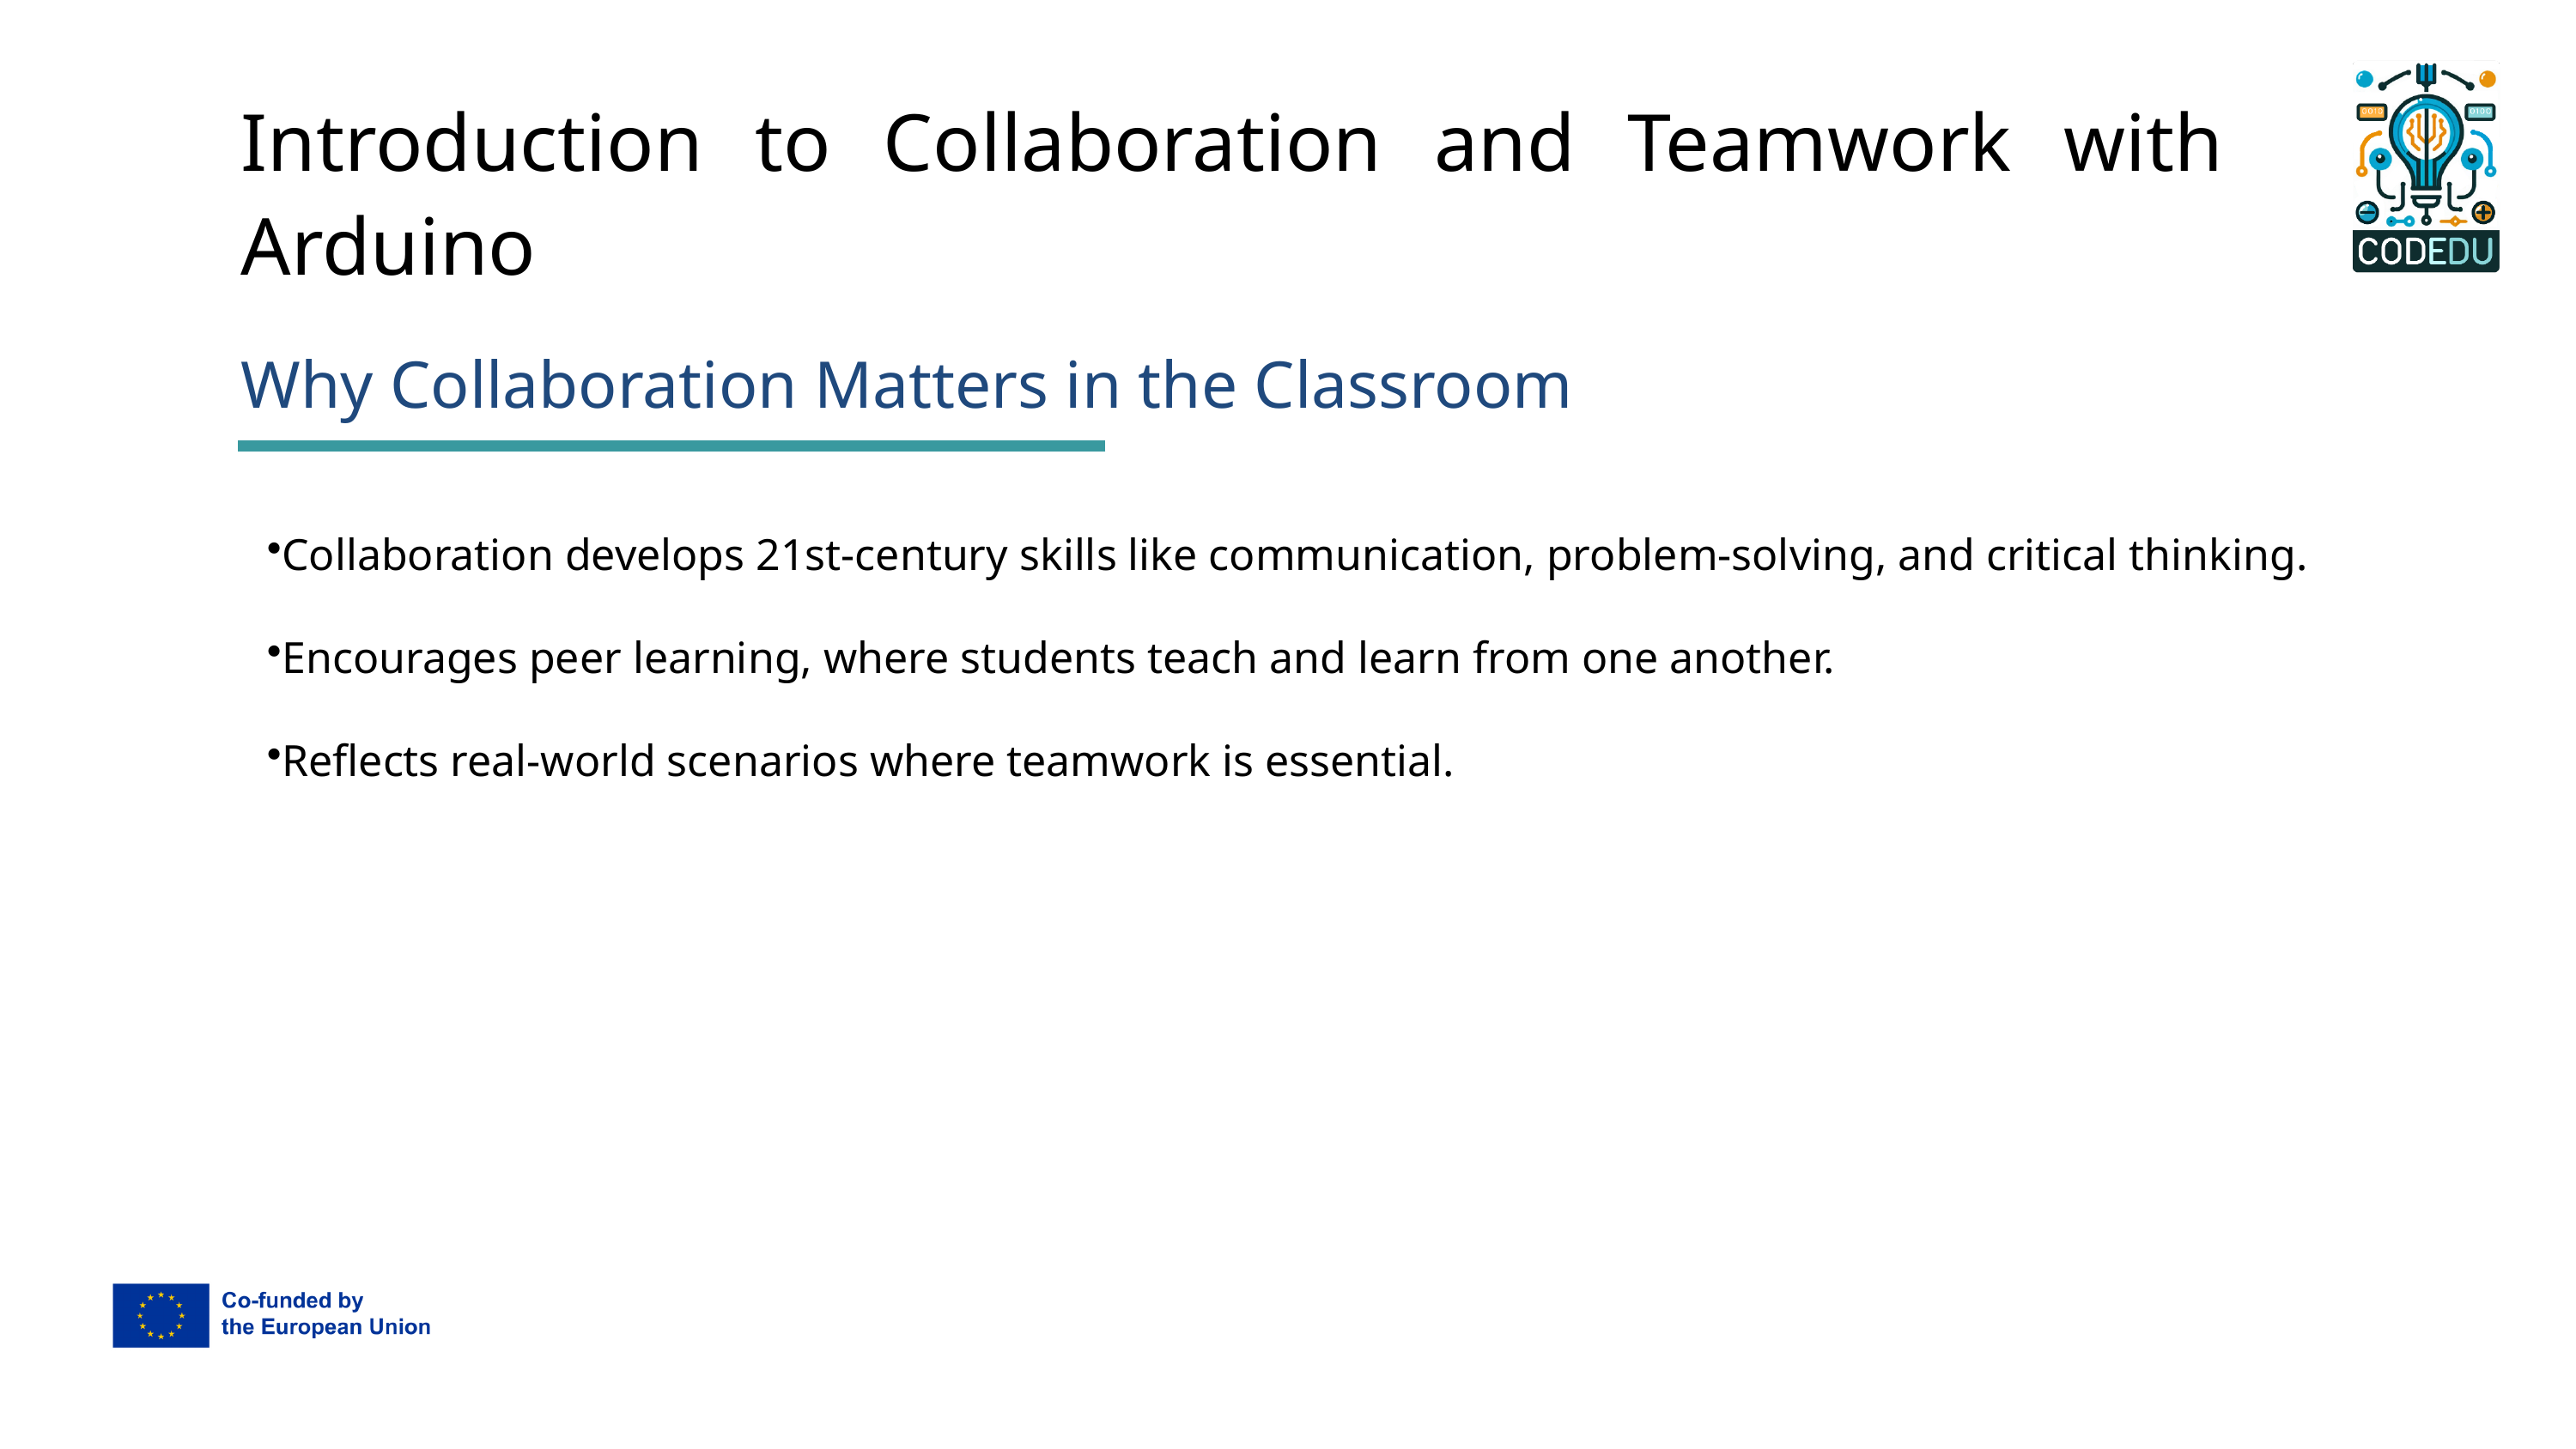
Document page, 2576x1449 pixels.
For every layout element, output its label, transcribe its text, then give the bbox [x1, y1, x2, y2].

picture [2221, 0, 2576, 395]
text_box [107, 1278, 443, 1353]
text_box Why Collaboration Matters in the Classroom [240, 306, 2396, 421]
text_box Introduction to Collaboration and Teamwork with Arduino [240, 82, 2217, 291]
text_box Collaboration develops 21st-century skills like communication, problem-solving, and critical thinking. Encourages peer learning, where students teach and learn from one another. Reflects real-world scenarios where teamwork is essential. [253, 470, 2323, 792]
